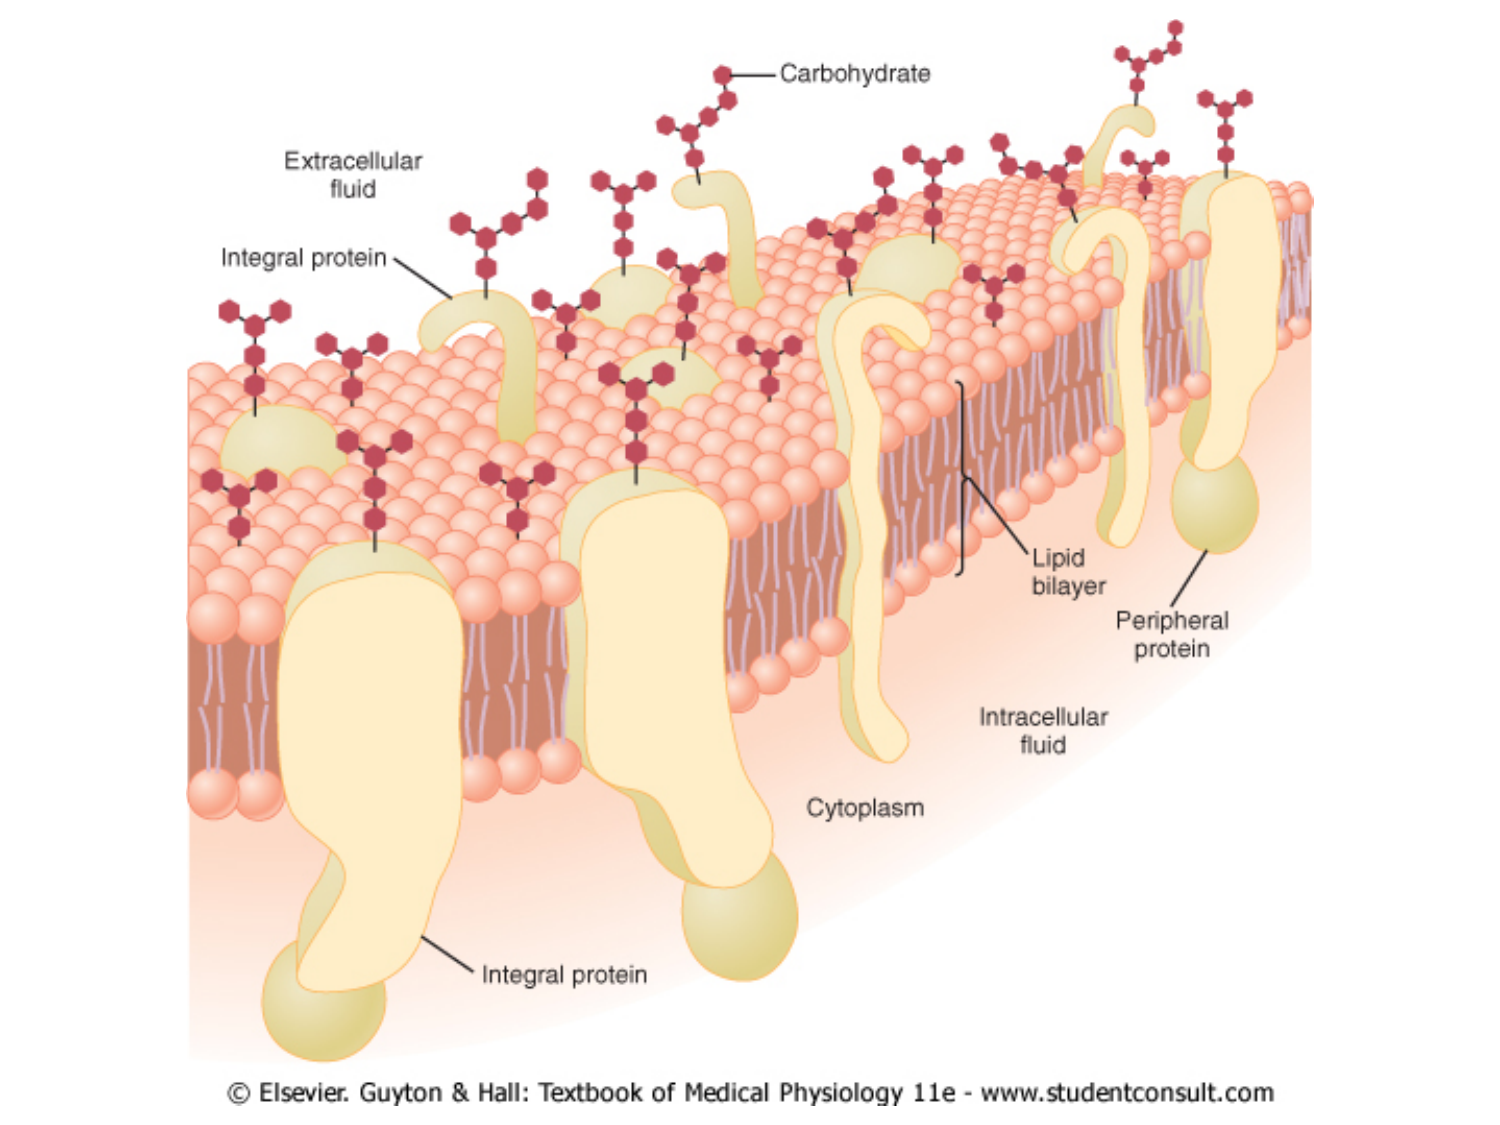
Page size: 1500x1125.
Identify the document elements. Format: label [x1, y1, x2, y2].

picture [186, 19, 1314, 1106]
